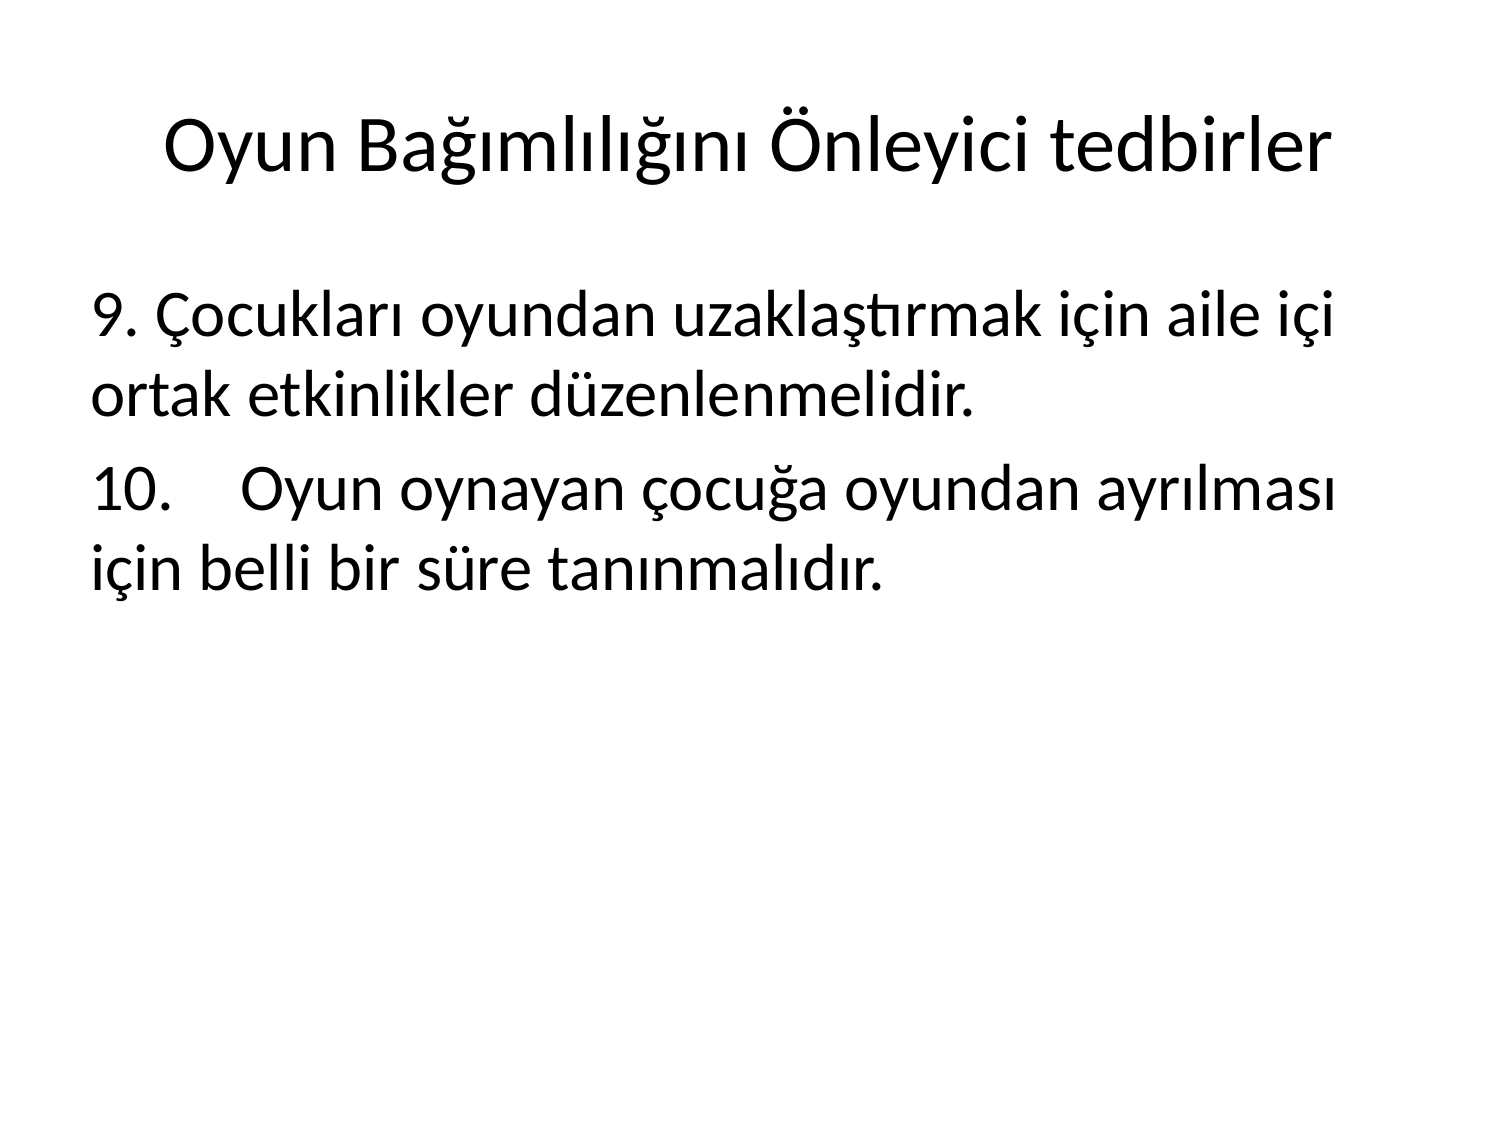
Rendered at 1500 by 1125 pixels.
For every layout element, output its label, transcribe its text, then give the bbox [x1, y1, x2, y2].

list 9. Çocukları oyundan uzaklaştırmak için aile içi ortak etkinlikler düzenlenmelidir. 10. Oyun oynayan çocuğa oyundan ayrılması için belli bir süre tanınmalıdır. [75, 262, 1425, 1005]
title Oyun Bağımlılığını Önleyici tedbirler [75, 45, 1425, 233]
